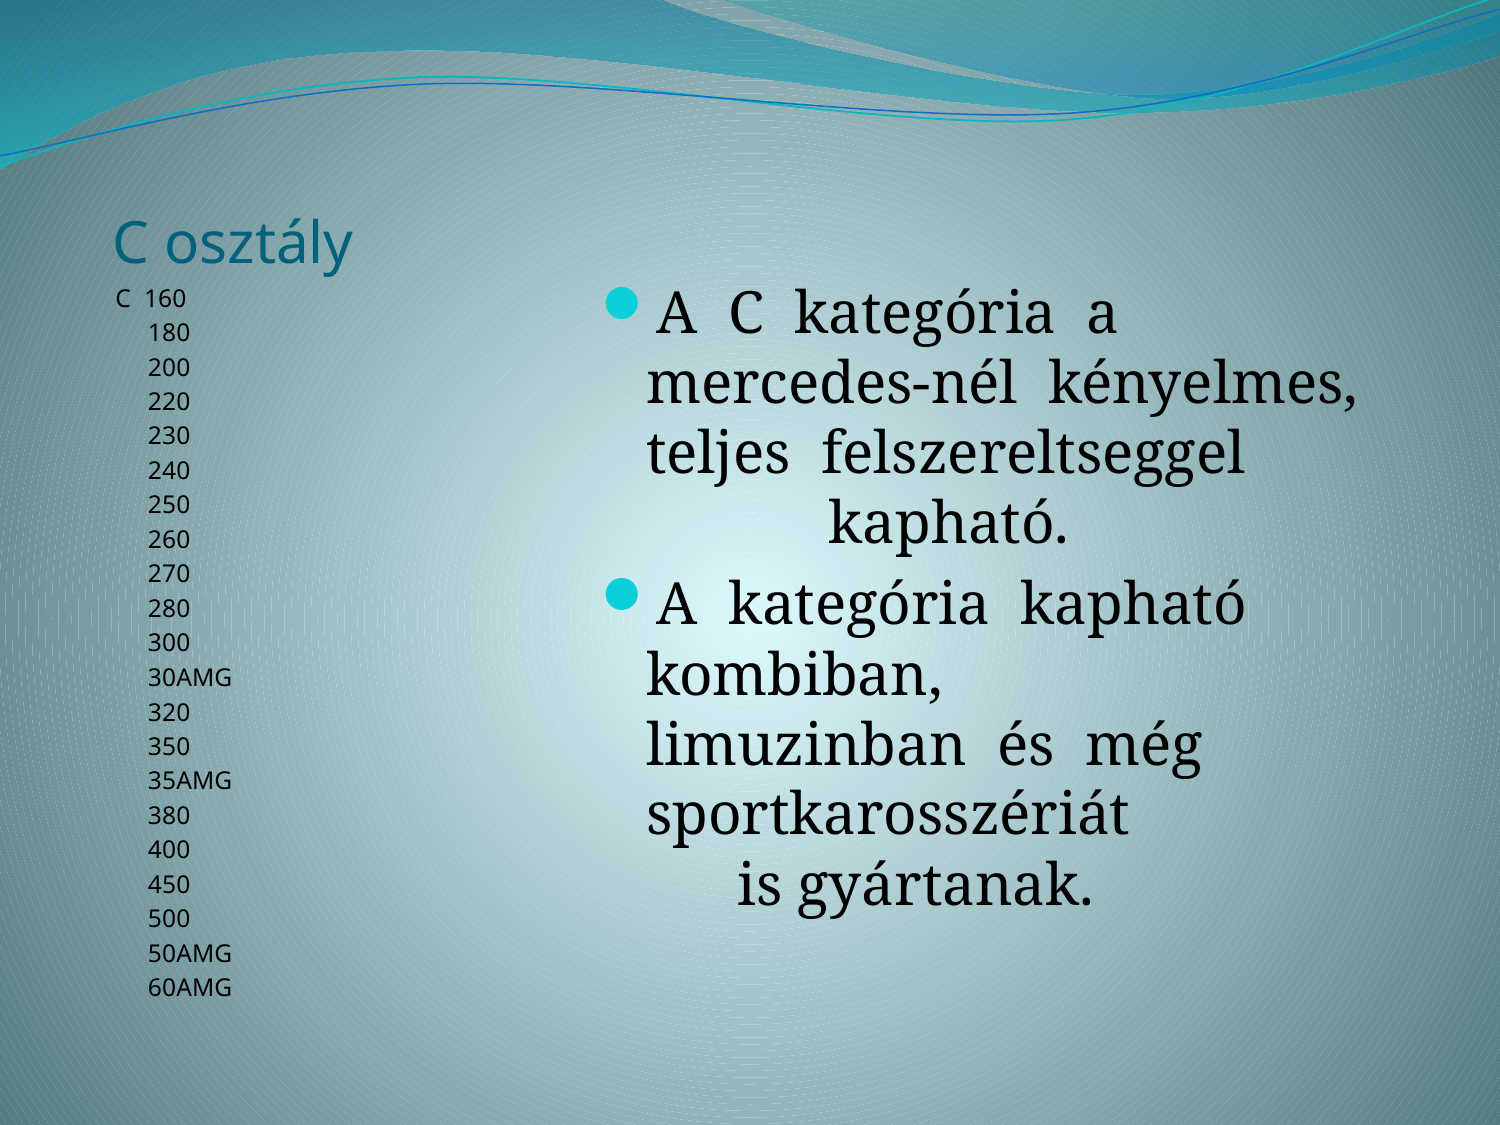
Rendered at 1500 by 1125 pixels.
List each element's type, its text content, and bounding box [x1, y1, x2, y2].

list A C kategória a mercedes-nél kényelmes, teljes felszereltseggel kapható. A kategória kapható kombiban, limuzinban és még sportkarosszériát is gyártanak. [586, 275, 1425, 1025]
list C 160 180 200 220 230 240 250 260 270 280 300 30AMG 320 350 35AMG 380 400 450 500 50AMG 60AMG [112, 275, 563, 1025]
title C osztály [112, 84, 563, 275]
